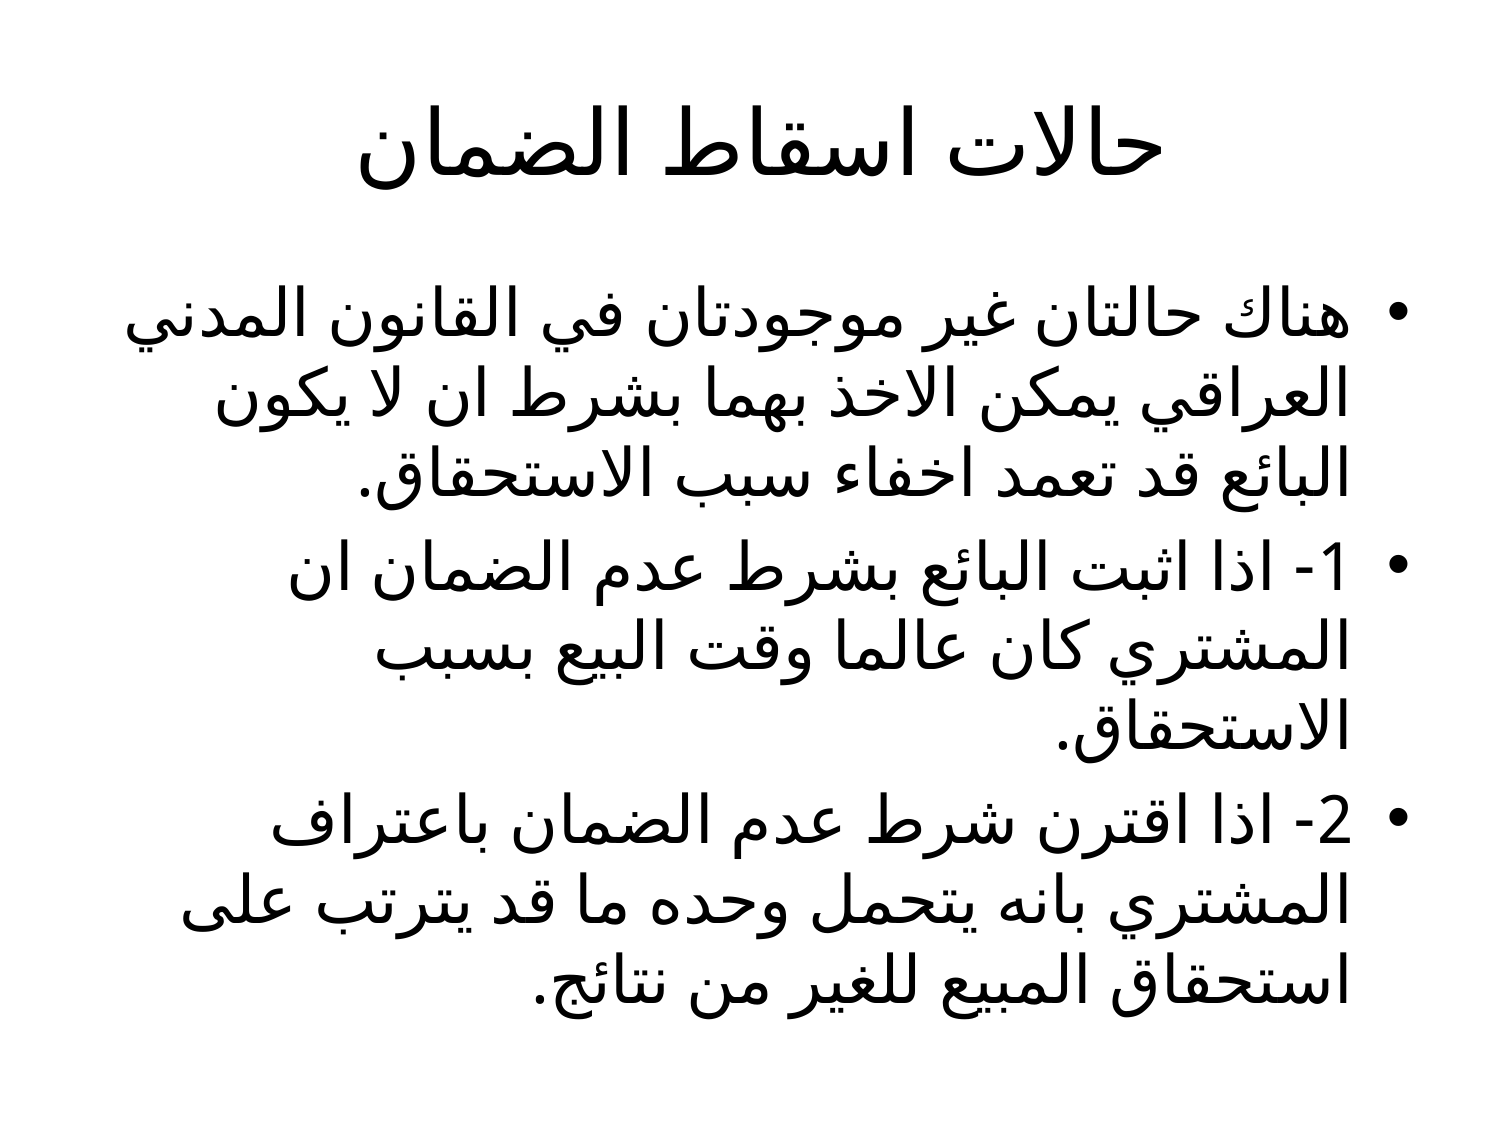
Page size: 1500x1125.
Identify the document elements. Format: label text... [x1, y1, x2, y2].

list هناك حالتان غير موجودتان في القانون المدني العراقي يمكن الاخذ بهما بشرط ان لا يكون البائع قد تعمد اخفاء سبب الاستحقاق. 1- اذا اثبت البائع بشرط عدم الضمان ان المشتري كان عالما وقت البيع بسبب الاستحقاق. 2- اذا اقترن شرط عدم الضمان باعتراف المشتري بانه يتحمل وحده ما قد يترتب على استحقاق المبيع للغير من نتائج. [75, 262, 1425, 1005]
title حالات اسقاط الضمان [75, 45, 1425, 233]
